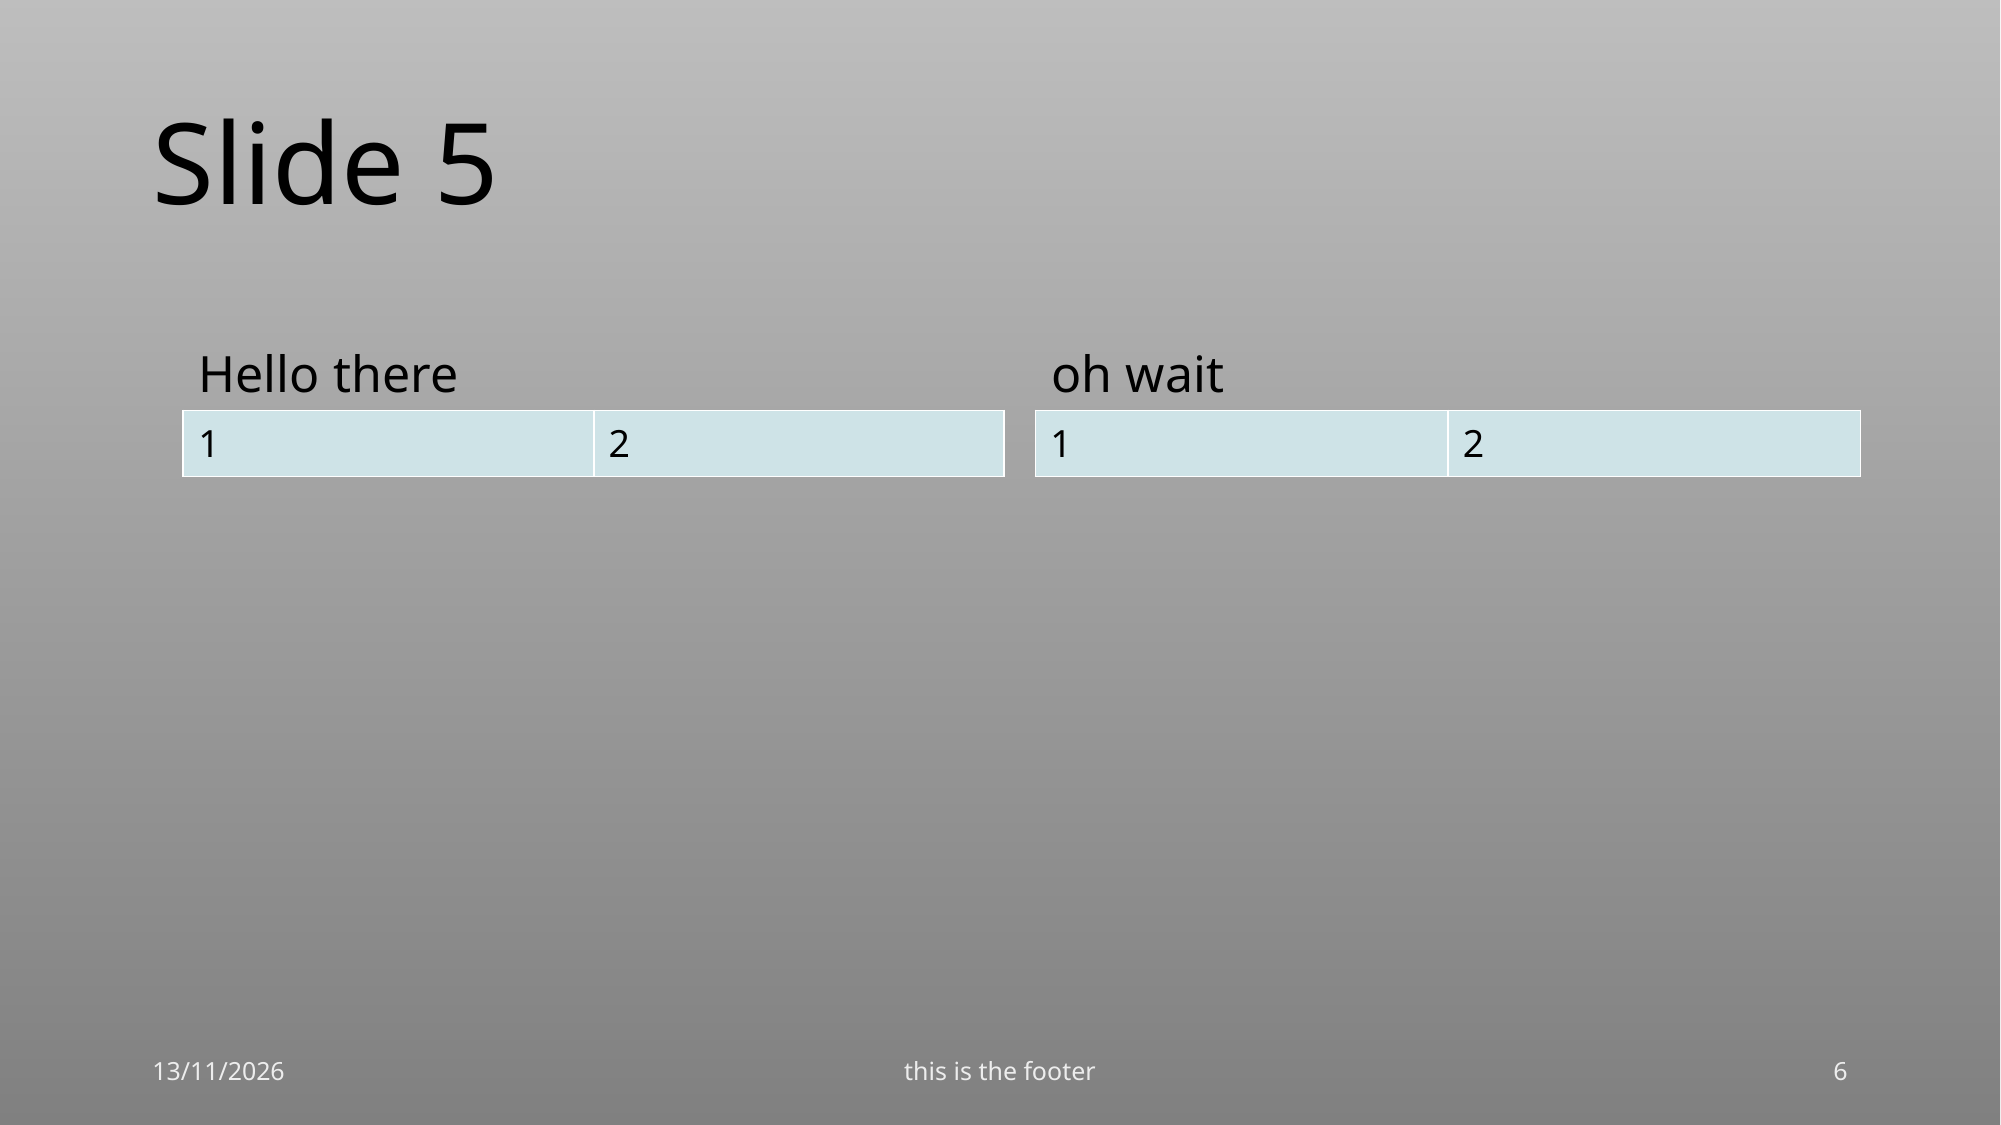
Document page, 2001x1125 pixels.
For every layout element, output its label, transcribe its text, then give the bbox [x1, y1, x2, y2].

footer this is the footer [662, 1042, 1338, 1103]
title Slide 5 [137, 59, 1863, 278]
table_header 2 [1449, 411, 1860, 476]
list Hello there [183, 275, 1009, 411]
slide_number ‹#› [1412, 1042, 1863, 1103]
picture [0, 0, 2001, 1125]
table_header 1 [184, 411, 593, 476]
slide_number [137, 1042, 588, 1103]
table_header 2 [595, 411, 1003, 476]
list oh wait [1036, 275, 1863, 411]
table_header 1 [1036, 411, 1447, 476]
